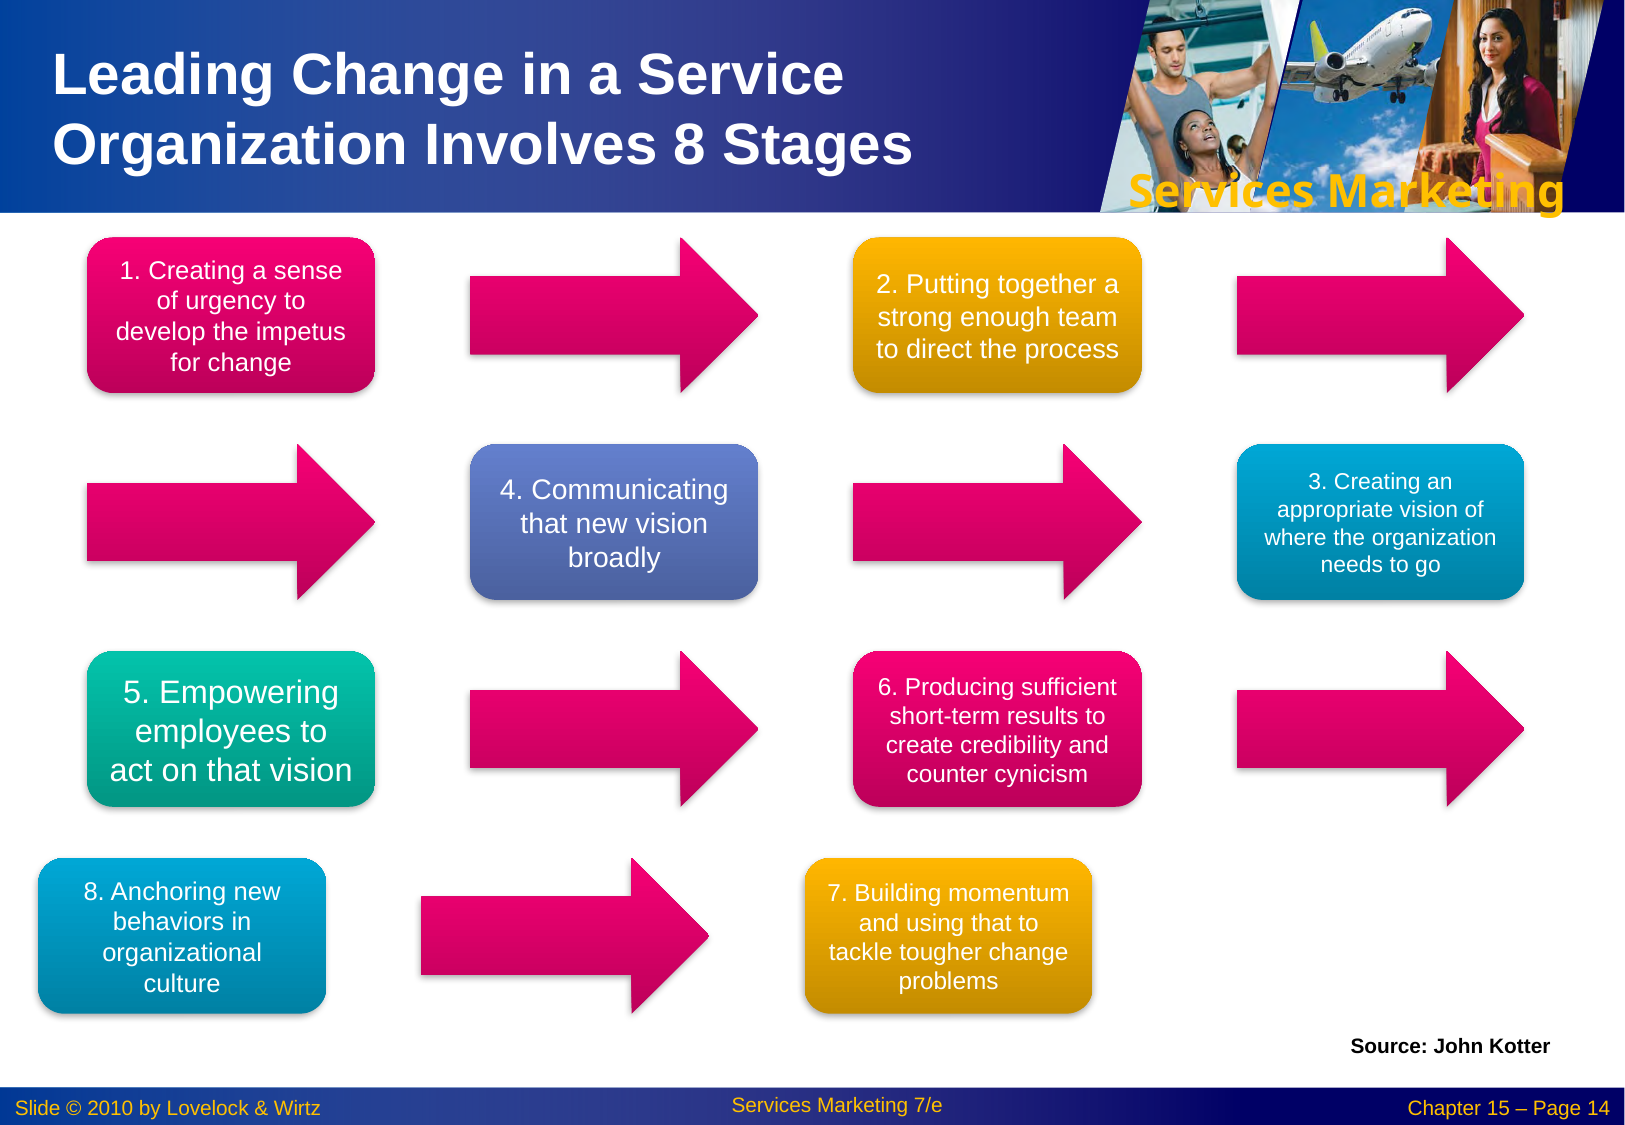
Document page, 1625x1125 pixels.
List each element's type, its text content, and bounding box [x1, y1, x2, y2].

picture [1162, 186, 1172, 192]
title Leading Change in a Service Organization Involves 8 Stages [36, 37, 1088, 176]
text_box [86, 237, 1525, 1049]
picture [1100, 0, 1604, 213]
picture [1546, 187, 1556, 202]
text_box Source: John Kotter [1335, 1025, 1566, 1065]
